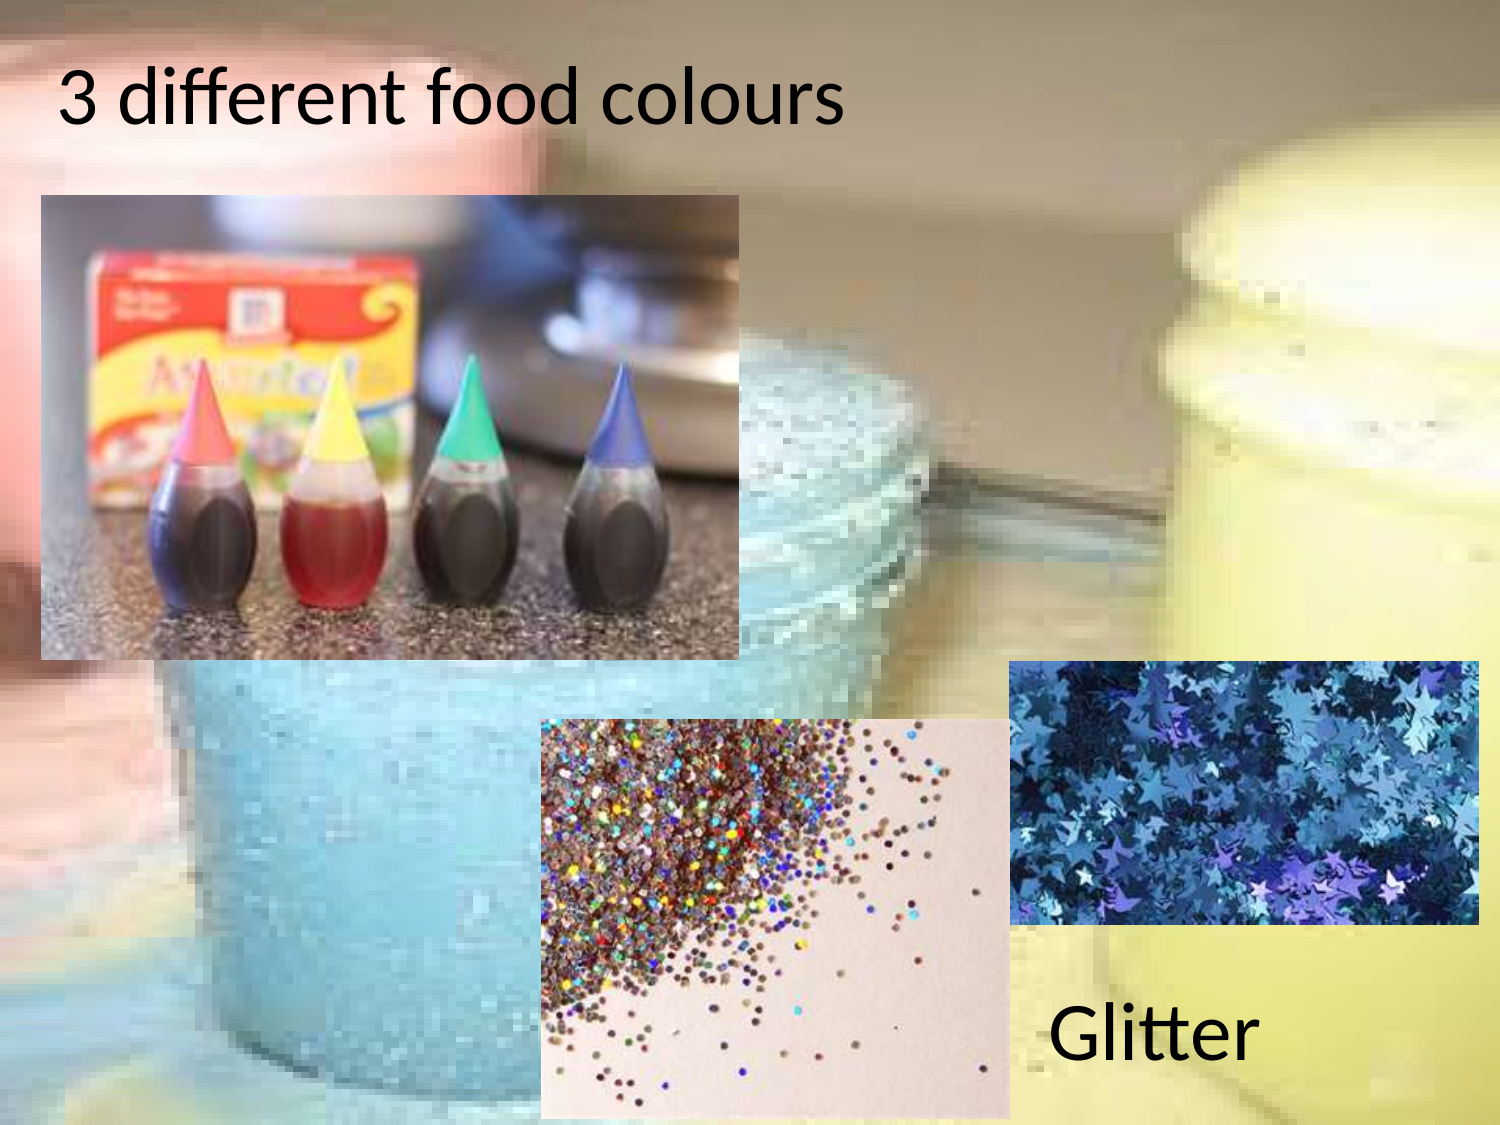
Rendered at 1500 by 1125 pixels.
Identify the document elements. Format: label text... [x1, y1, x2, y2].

text_box Glitter [1033, 969, 1500, 1085]
picture [540, 661, 1479, 1119]
text_box 3 different food colours [41, 33, 892, 194]
picture [41, 195, 739, 661]
